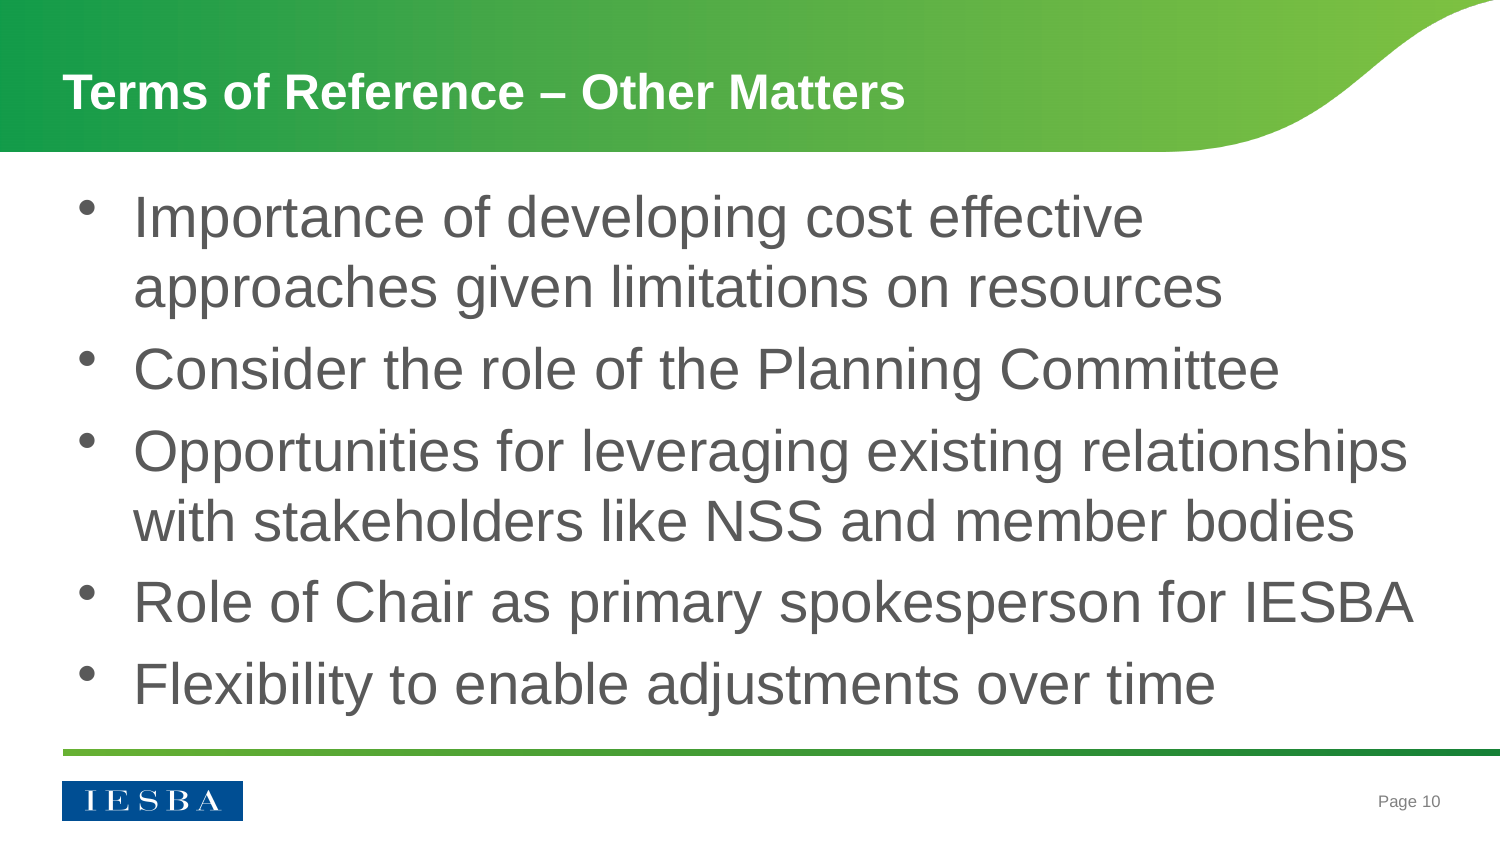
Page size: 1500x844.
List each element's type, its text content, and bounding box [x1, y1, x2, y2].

picture [0, 0, 1497, 152]
picture [62, 781, 243, 821]
title Terms of Reference – Other Matters [62, 56, 1300, 122]
list Importance of developing cost effective approaches given limitations on resources Consider the role of the Planning Committee Opportunities for leveraging existing relationships with stakeholders like NSS and member bodies Role of Chair as primary spokesperson for IESBA Flexibility to enable adjustments over time [62, 171, 1450, 747]
